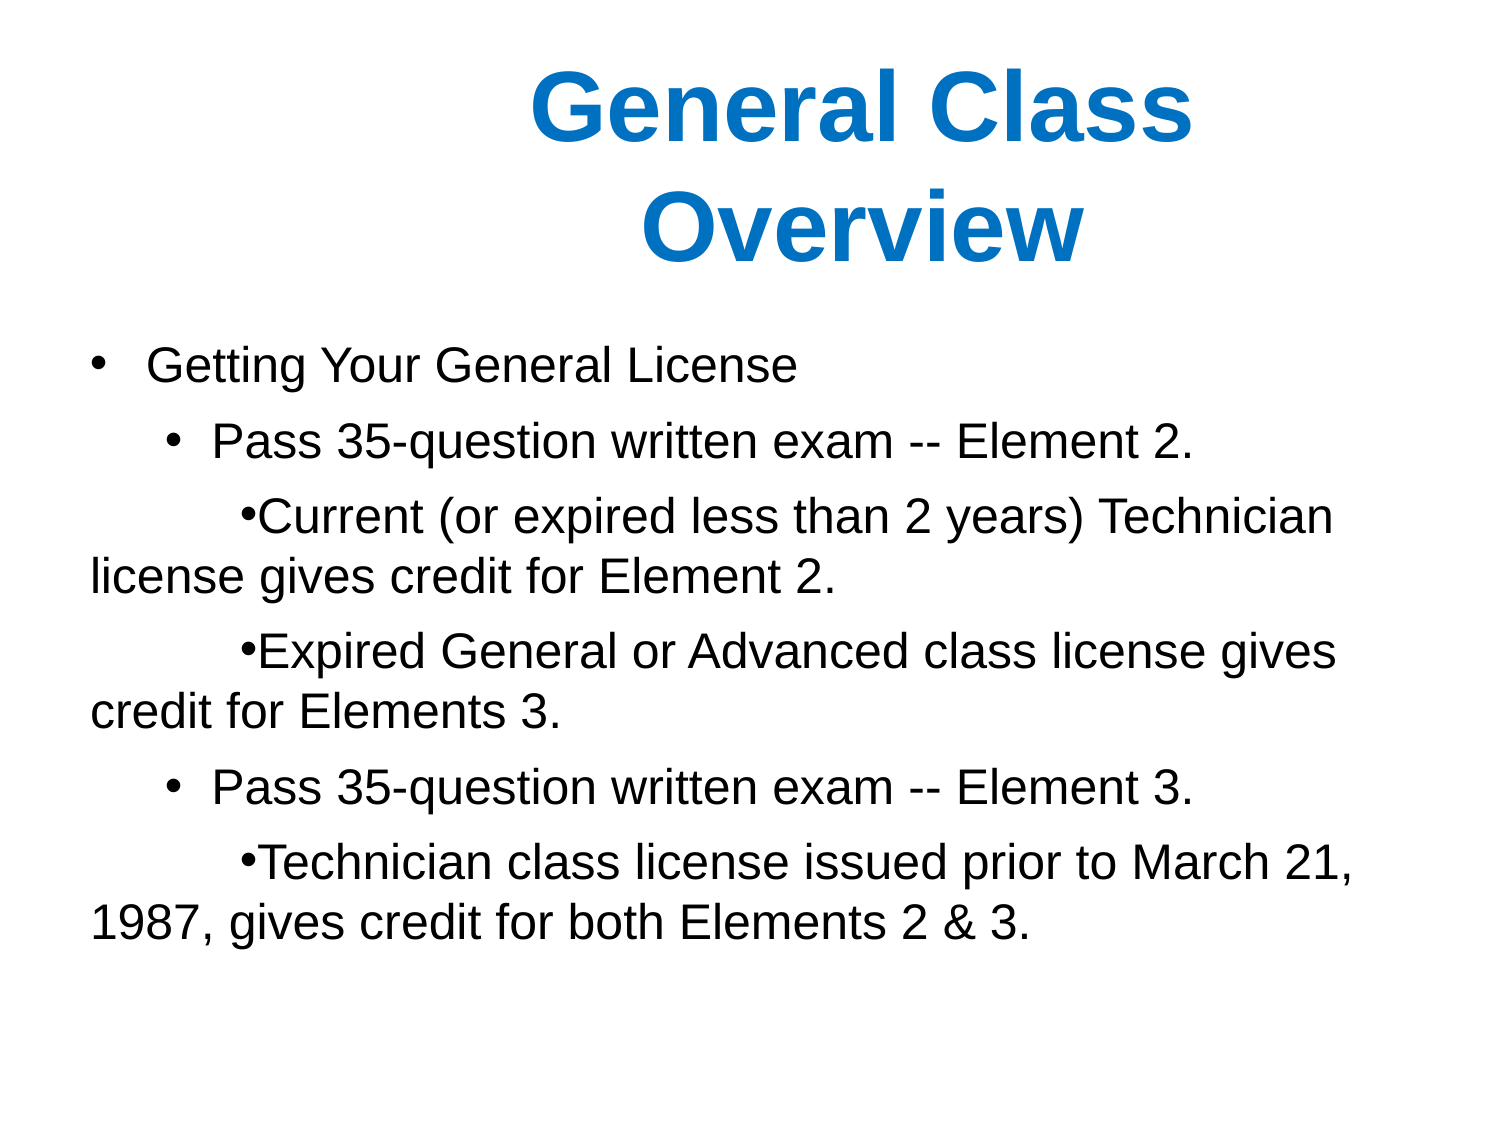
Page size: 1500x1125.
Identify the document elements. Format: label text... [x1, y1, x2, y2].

text_box General Class Overview [299, 29, 1425, 293]
text_box Getting Your General License Pass 35-question written exam -- Element 2. Current (or expired less than 2 years) Technician license gives credit for Element 2. Expired General or Advanced class license gives credit for Elements 3. Pass 35-question written exam -- Element 3. Technician class license issued prior to March 21, 1987, gives credit for both Elements 2 & 3. [74, 324, 1425, 1068]
